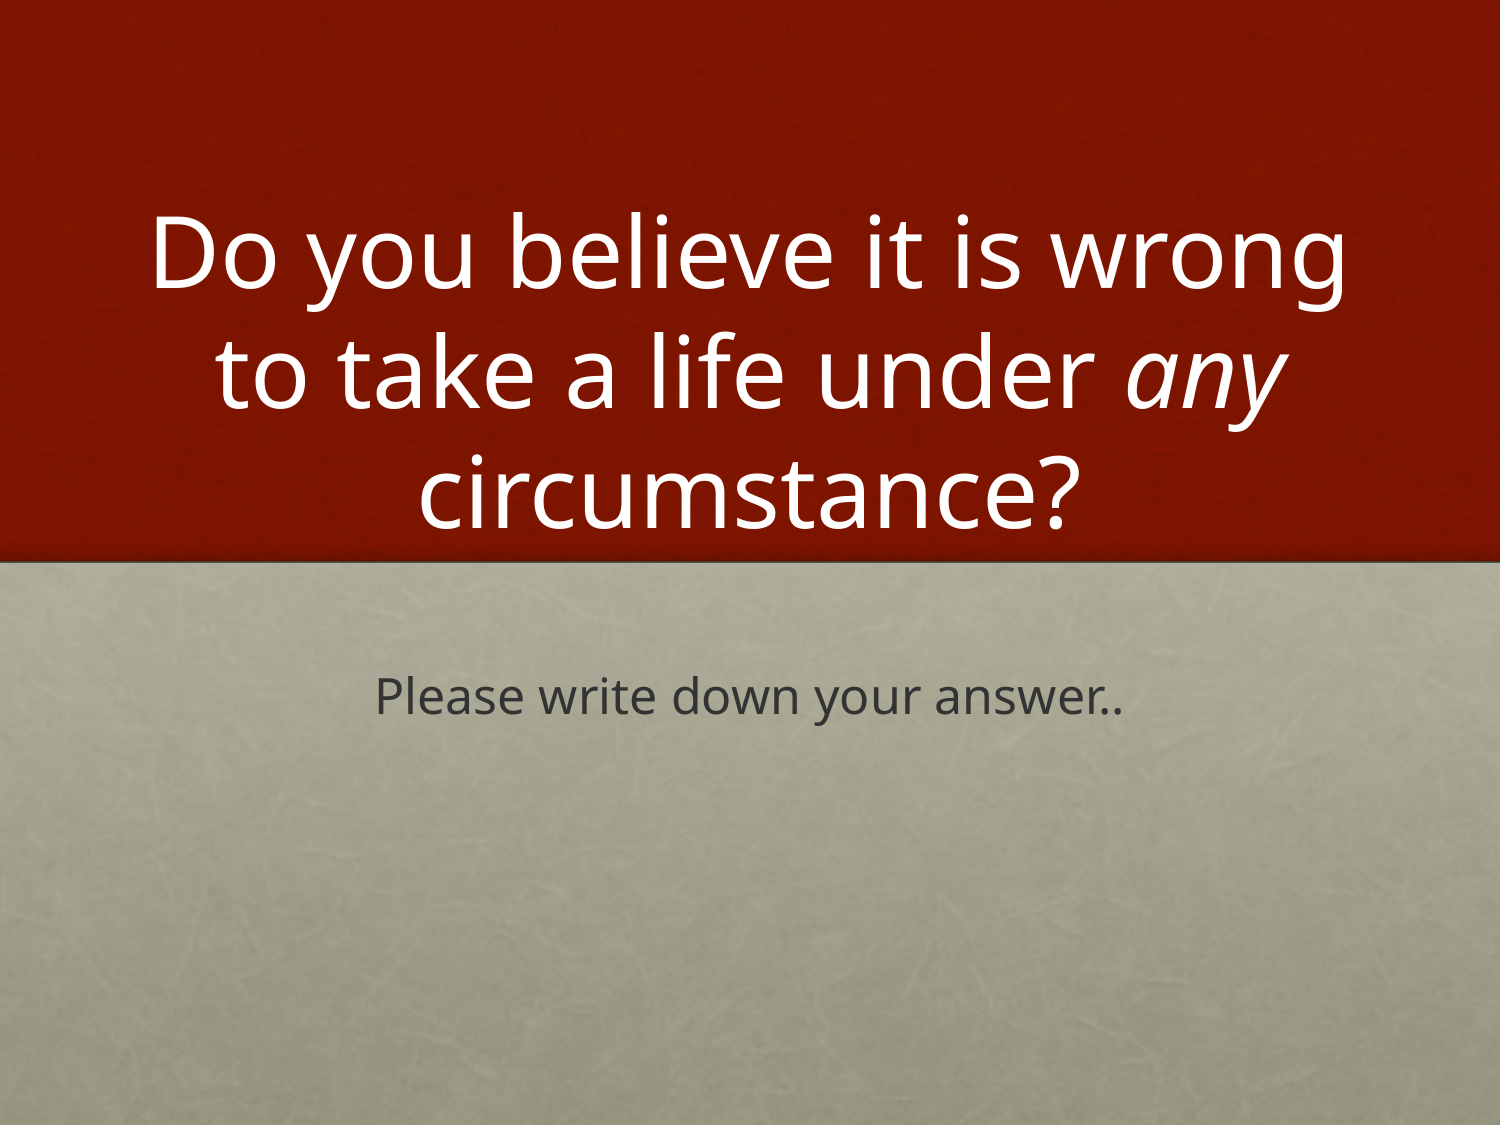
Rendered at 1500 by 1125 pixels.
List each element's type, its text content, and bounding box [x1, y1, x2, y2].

subtitle Please write down your answer.. [127, 570, 1372, 859]
title Do you believe it is wrong to take a life under any circumstance? [127, 314, 1372, 556]
picture [0, 541, 1500, 1125]
